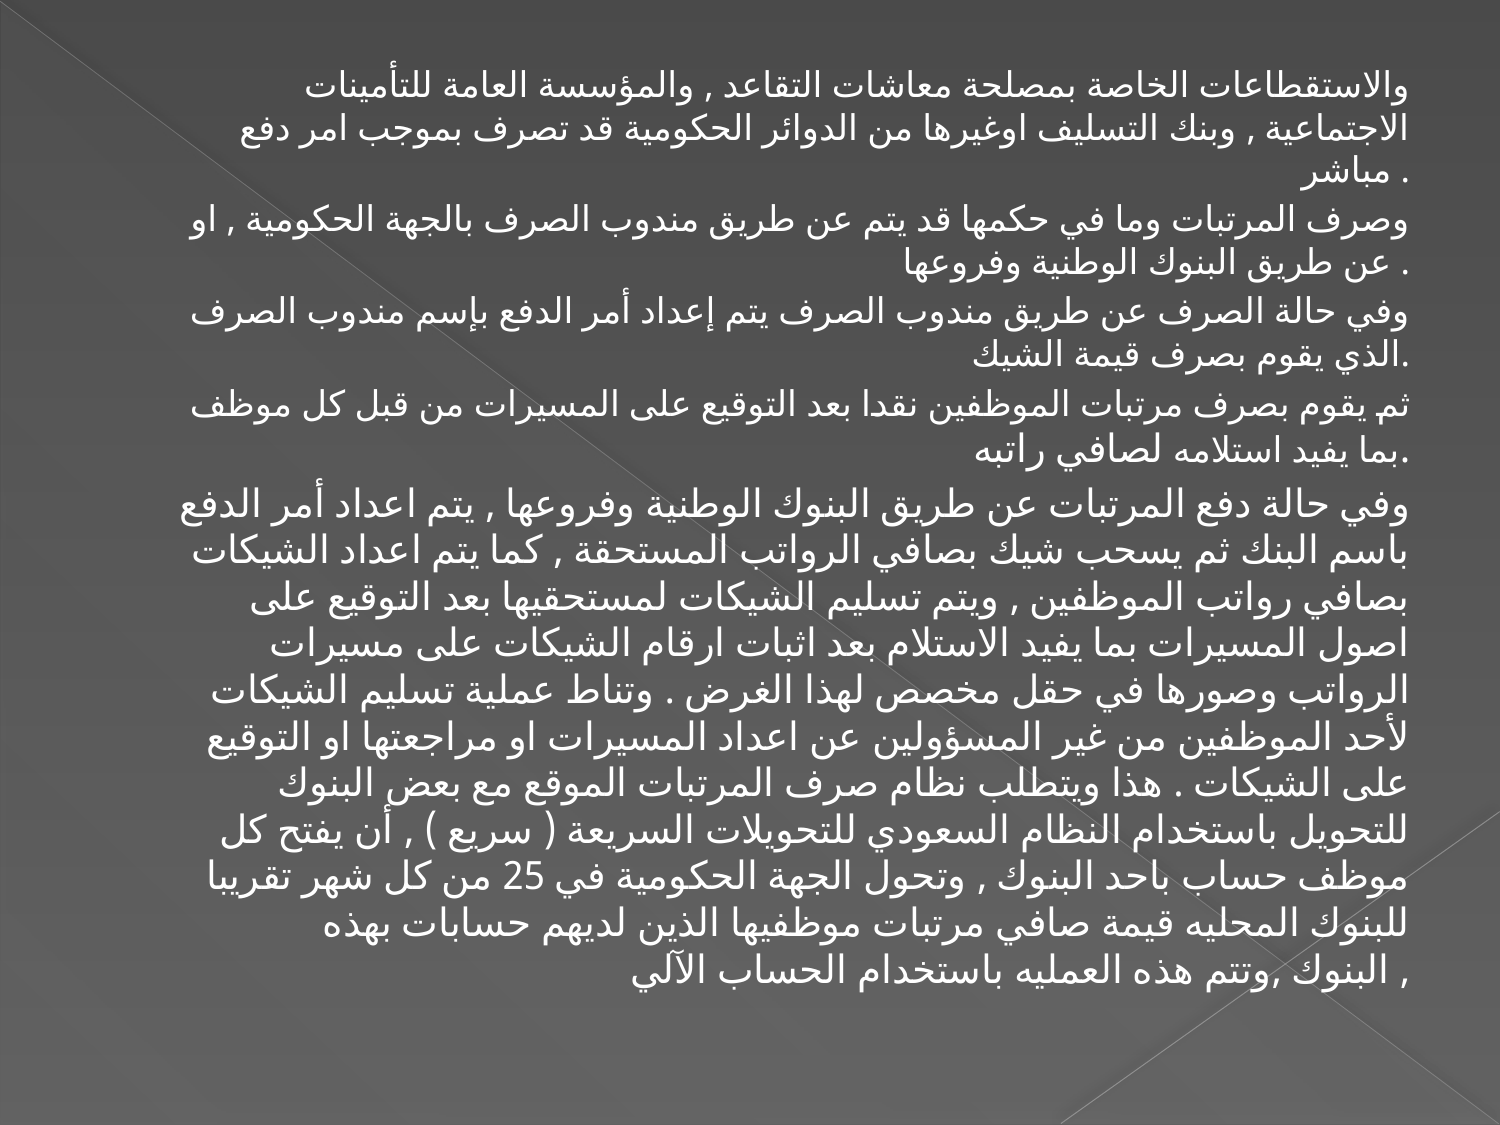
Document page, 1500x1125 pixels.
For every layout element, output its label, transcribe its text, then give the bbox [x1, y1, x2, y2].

list والاستقطاعات الخاصة بمصلحة معاشات التقاعد , والمؤسسة العامة للتأمينات الاجتماعية , وبنك التسليف اوغيرها من الدوائر الحكومية قد تصرف بموجب امر دفع مباشر . وصرف المرتبات وما في حكمها قد يتم عن طريق مندوب الصرف بالجهة الحكومية , او عن طريق البنوك الوطنية وفروعها . وفي حالة الصرف عن طريق مندوب الصرف يتم إعداد أمر الدفع بإسم مندوب الصرف الذي يقوم بصرف قيمة الشيك. ثم يقوم بصرف مرتبات الموظفين نقدا بعد التوقيع على المسيرات من قبل كل موظف بما يفيد استلامه لصافي راتبه. وفي حالة دفع المرتبات عن طريق البنوك الوطنية وفروعها , يتم اعداد أمر الدفع باسم البنك ثم يسحب شيك بصافي الرواتب المستحقة , كما يتم اعداد الشيكات بصافي رواتب الموظفين , ويتم تسليم الشيكات لمستحقيها بعد التوقيع على اصول المسيرات بما يفيد الاستلام بعد اثبات ارقام الشيكات على مسيرات الرواتب وصورها في حقل مخصص لهذا الغرض . وتناط عملية تسليم الشيكات لأحد الموظفين من غير المسؤولين عن اعداد المسيرات او مراجعتها او التوقيع على الشيكات . هذا ويتطلب نظام صرف المرتبات الموقع مع بعض البنوك للتحويل باستخدام النظام السعودي للتحويلات السريعة ( سريع ) , أن يفتح كل موظف حساب باحد البنوك , وتحول الجهة الحكومية في 25 من كل شهر تقريبا للبنوك المحليه قيمة صافي مرتبات موظفيها الذين لديهم حسابات بهذه البنوك ,وتتم هذه العمليه باستخدام الحساب الآلي , [75, 54, 1425, 1005]
